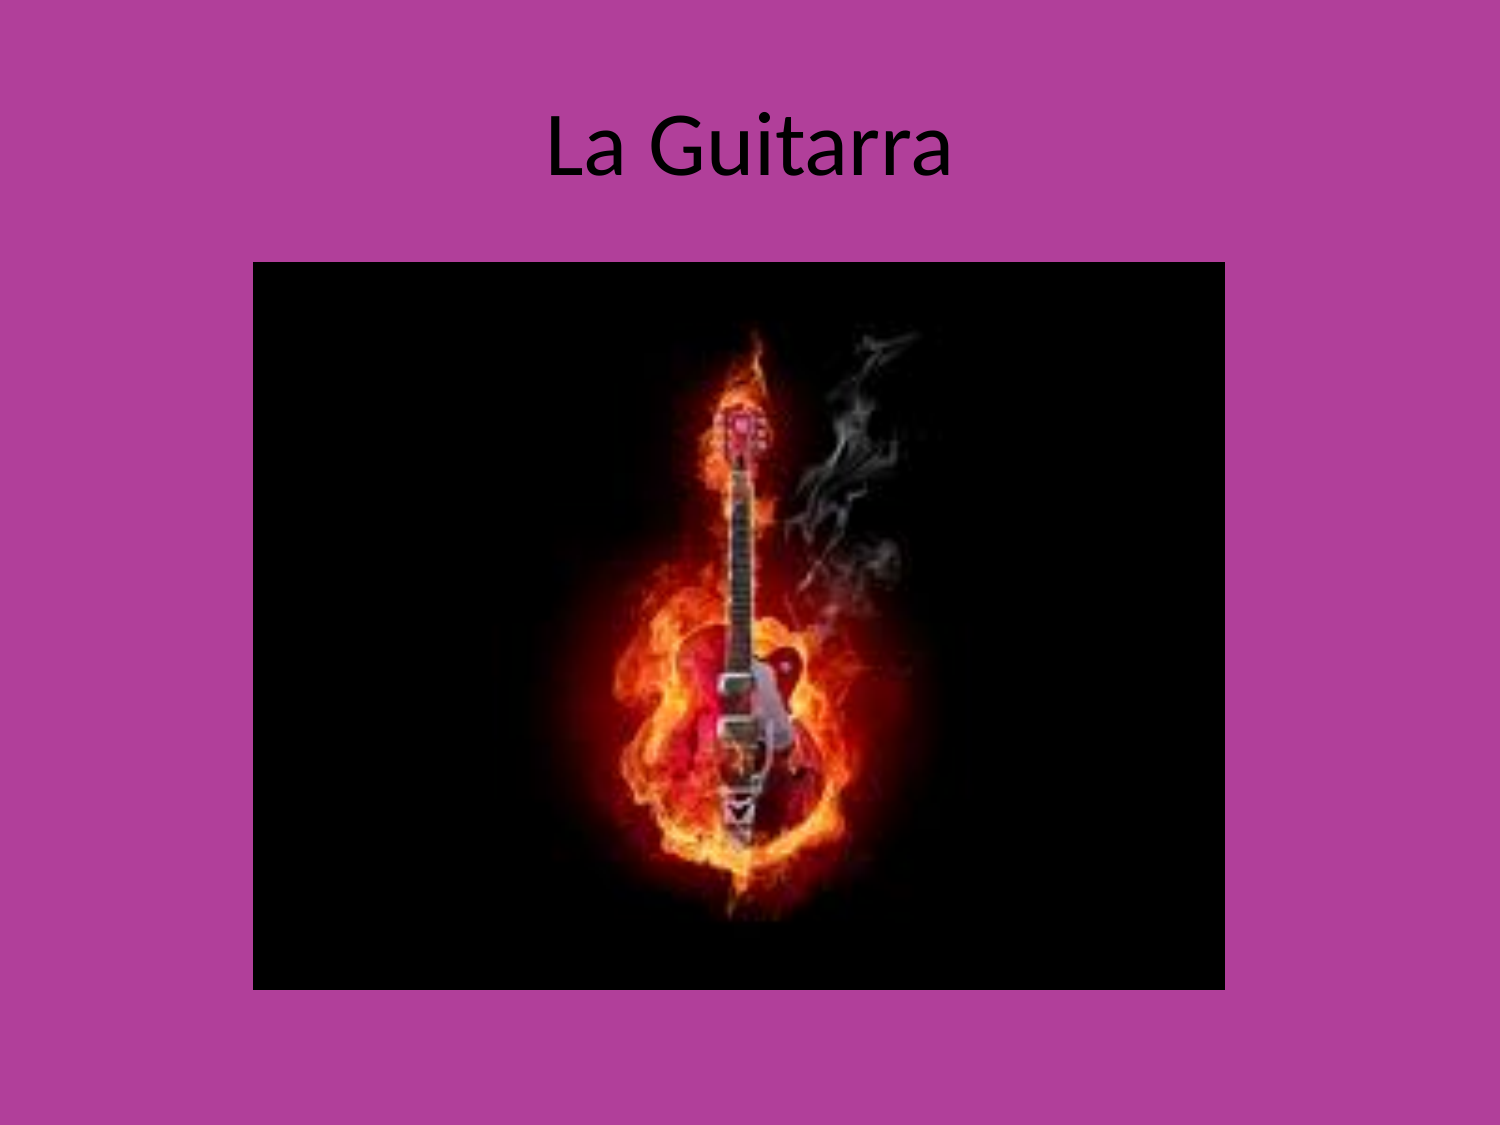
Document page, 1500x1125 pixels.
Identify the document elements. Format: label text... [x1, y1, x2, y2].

picture [253, 262, 1225, 990]
title La Guitarra [75, 45, 1425, 233]
